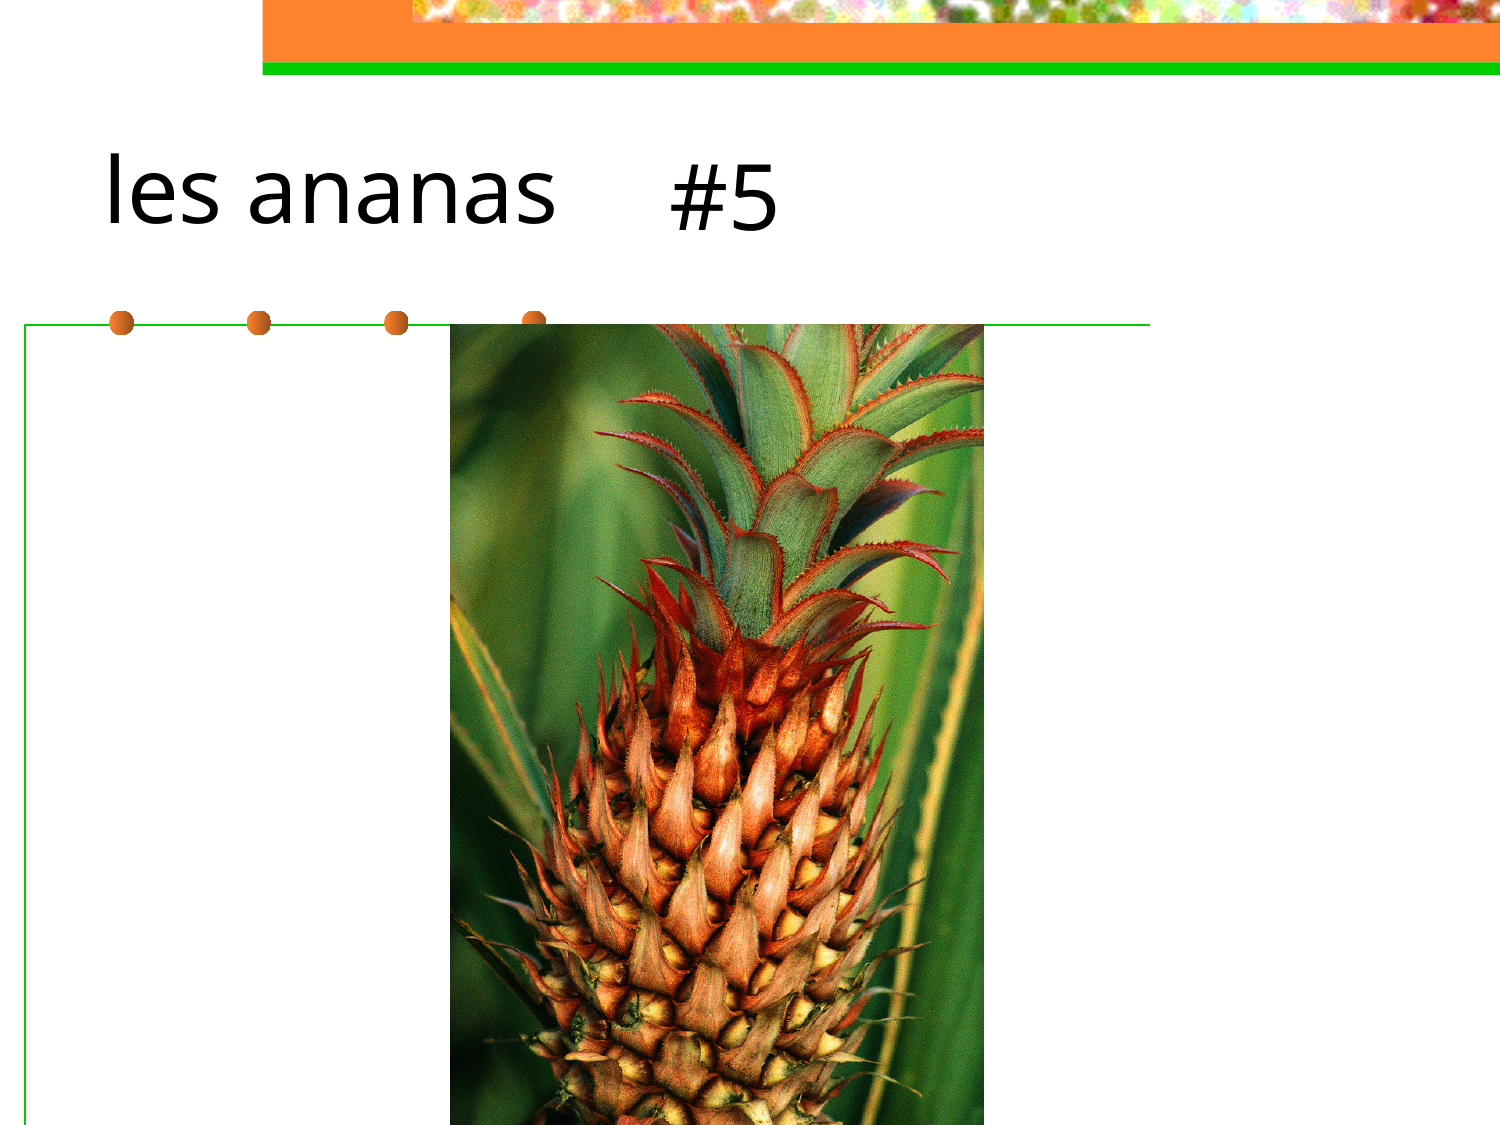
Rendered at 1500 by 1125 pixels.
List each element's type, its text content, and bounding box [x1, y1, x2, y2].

picture [412, 0, 1500, 23]
title #5 [87, 99, 1363, 288]
text_box les ananas [62, 124, 600, 250]
picture [449, 324, 984, 1125]
